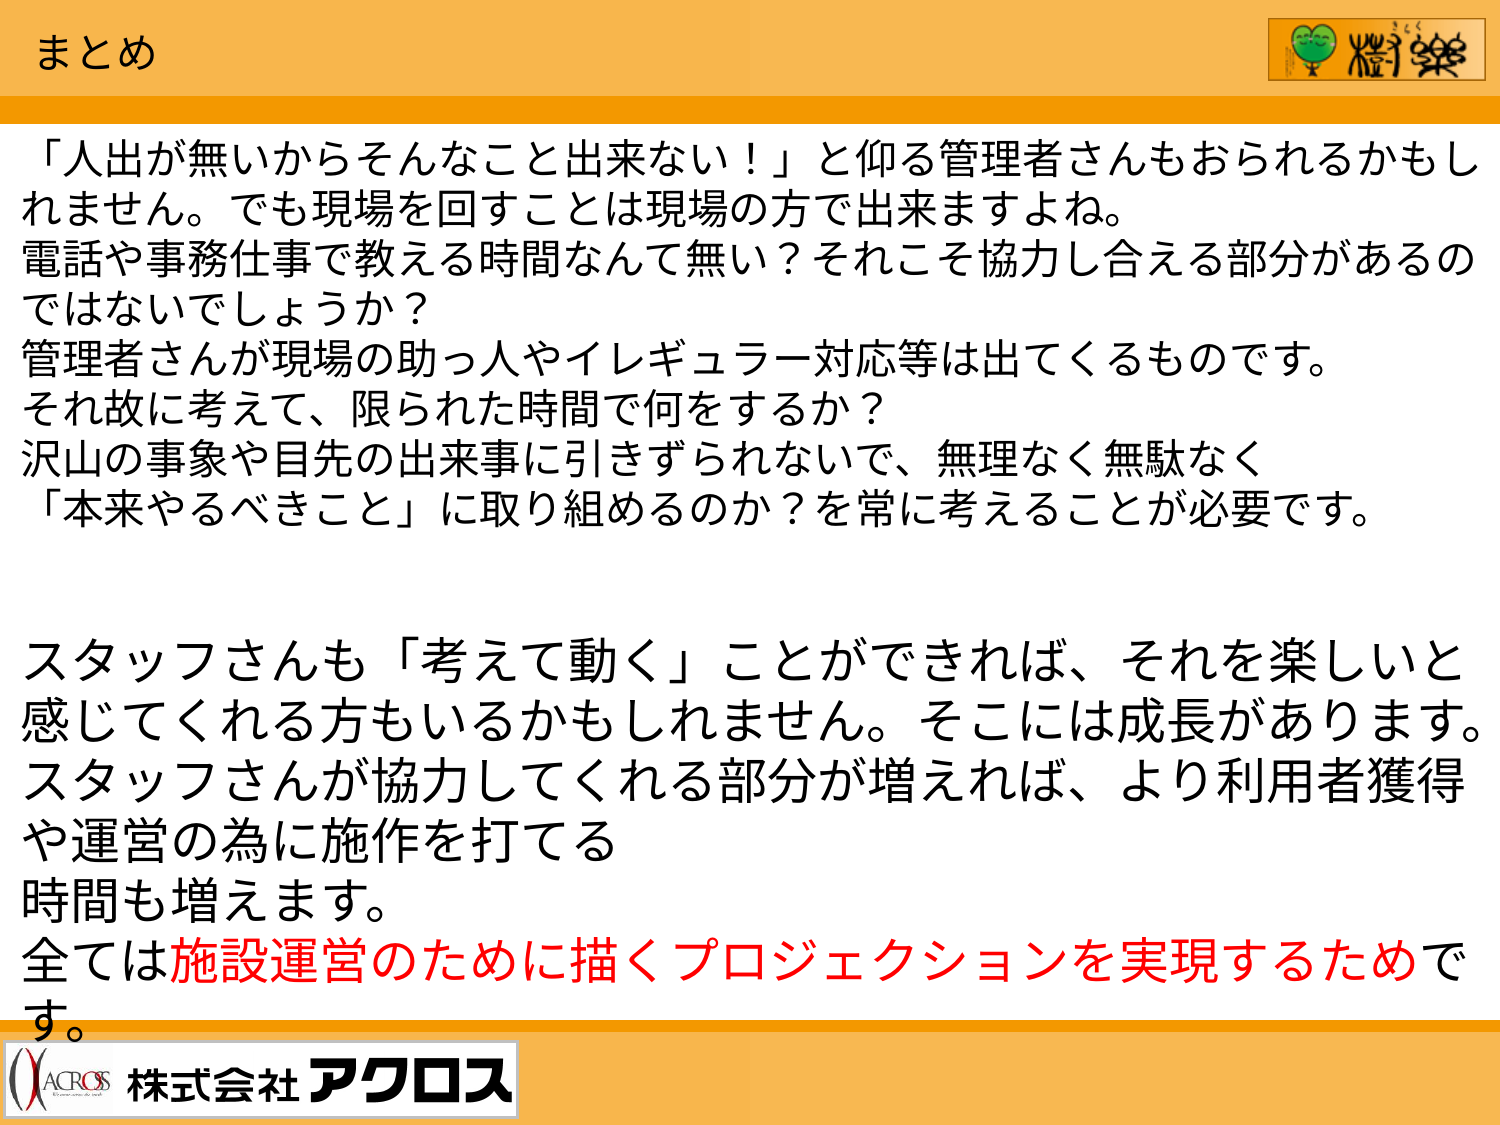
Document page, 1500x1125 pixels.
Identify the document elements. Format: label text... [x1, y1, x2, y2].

text_box まとめ [17, 19, 408, 84]
text_box 「人出が無いからそんなこと出来ない！」と仰る管理者さんもおられるかもしれません。でも現場を回すことは現場の方で出来ますよね。 電話や事務仕事で教える時間なんて無い？それこそ協力し合える部分があるのではないでしょうか？ 管理者さんが現場の助っ人やイレギュラー対応等は出てくるものです。 それ故に考えて、限られた時間で何をするか？ 沢山の事象や目先の出来事に引きずられないで、無理なく無駄なく 「本来やるべきこと」に取り組めるのか？を常に考えることが必要です。 [5, 125, 1500, 562]
text_box スタッフさんも「考えて動く」ことができれば、それを楽しいと感じてくれる方もいるかもしれません。そこには成長があります。スタッフさんが協力してくれる部分が増えれば、より利用者獲得や運営の為に施作を打てる 時間も増えます。 全ては施設運営のために描くプロジェクションを実現するためです。 [5, 562, 1500, 1125]
picture [0, 1020, 5, 1125]
picture [0, 0, 1500, 124]
